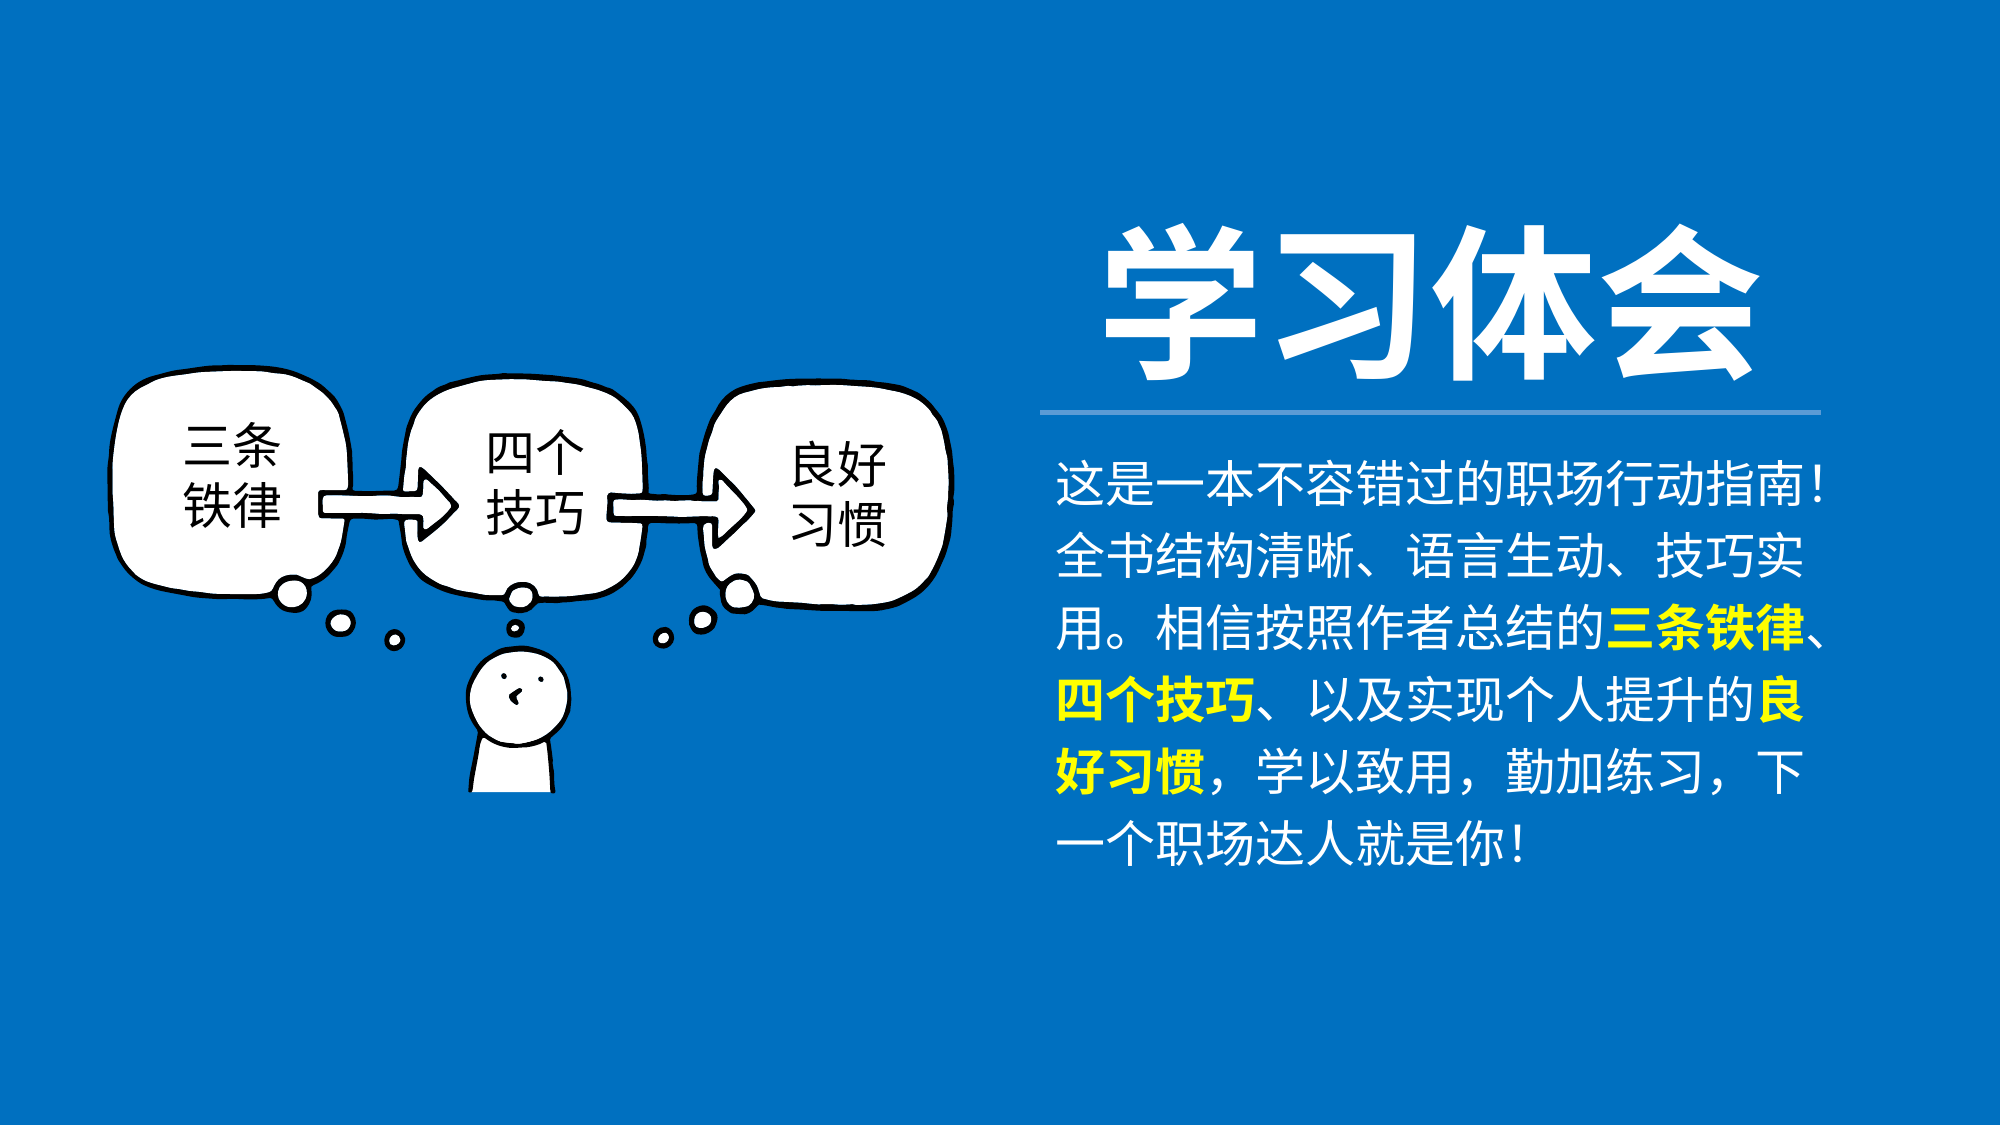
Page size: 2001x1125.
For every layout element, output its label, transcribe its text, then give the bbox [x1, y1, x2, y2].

text_box 学习体会 [1082, 192, 1780, 408]
text_box 这是一本不容错过的职场行动指南！全书结构清晰、语言生动、技巧实用。相信按照作者总结的三条铁律、四个技巧、以及实现个人提升的良好习惯，学以致用，勤加练习，下一个职场达人就是你！ [1040, 433, 1822, 880]
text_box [107, 364, 955, 794]
